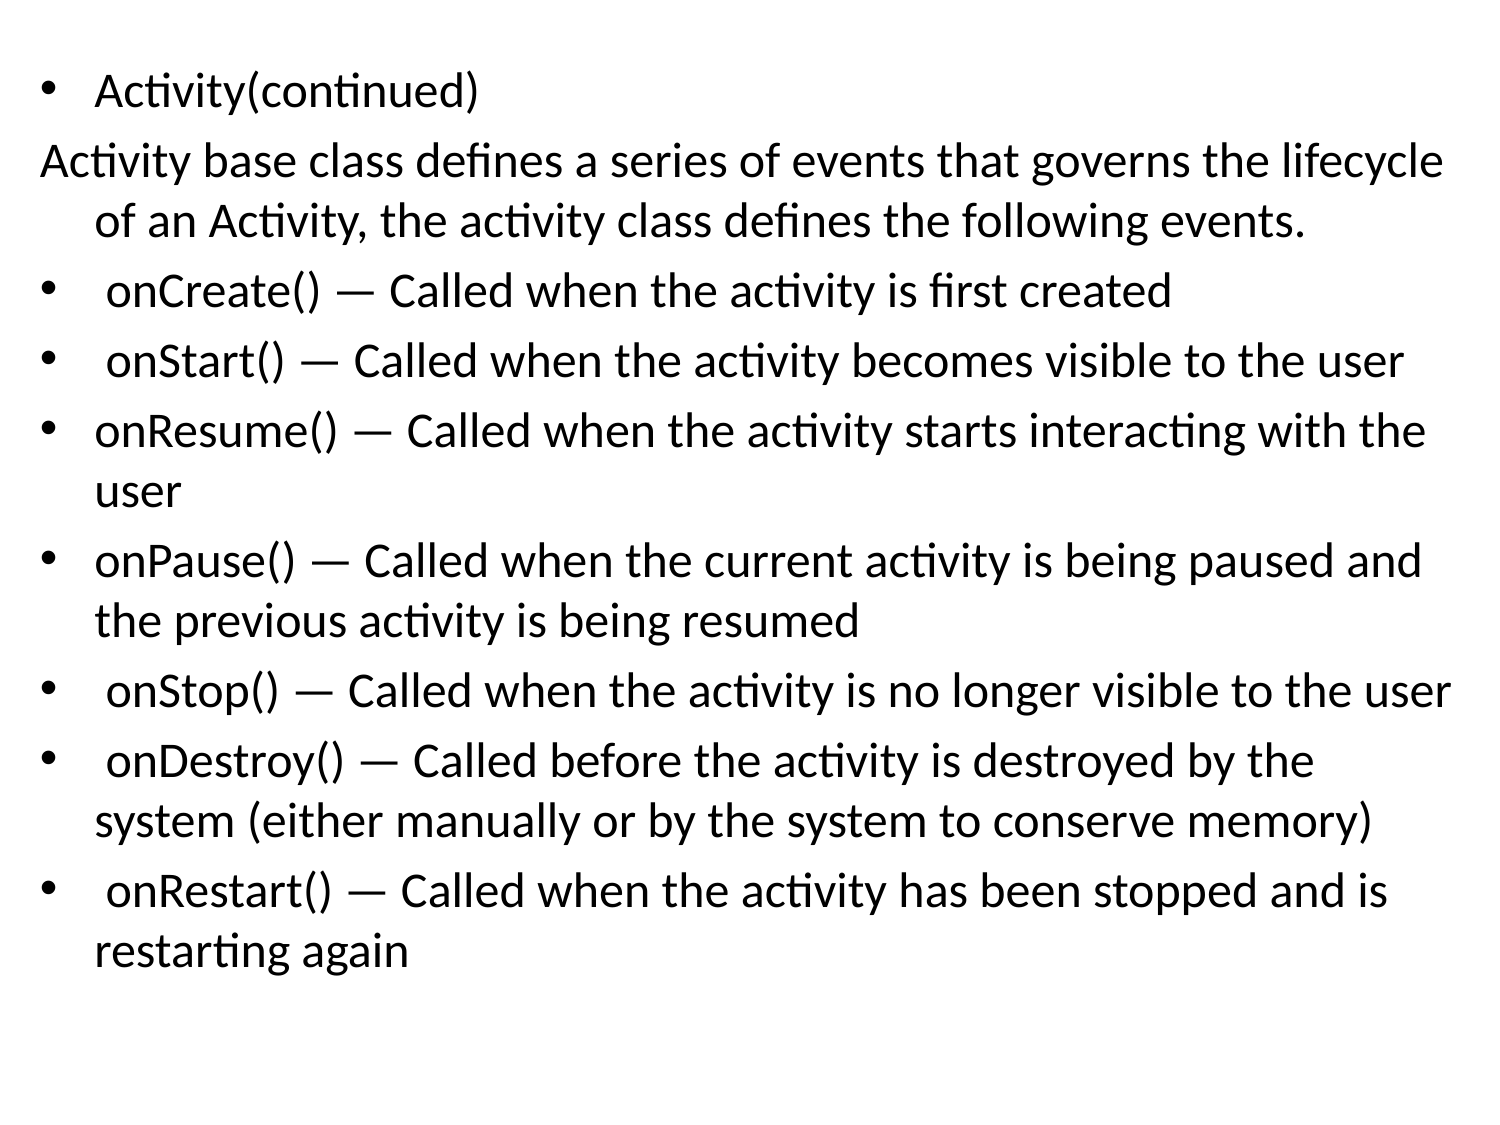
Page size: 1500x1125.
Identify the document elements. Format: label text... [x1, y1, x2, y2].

list Activity(continued) Activity base class defines a series of events that governs the lifecycle of an Activity, the activity class defines the following events. onCreate() — Called when the activity is first created onStart() — Called when the activity becomes visible to the user onResume() — Called when the activity starts interacting with the user onPause() — Called when the current activity is being paused and the previous activity is being resumed onStop() — Called when the activity is no longer visible to the user onDestroy() — Called before the activity is destroyed by the system (either manually or by the system to conserve memory) onRestart() — Called when the activity has been stopped and is restarting again [24, 50, 1475, 1100]
